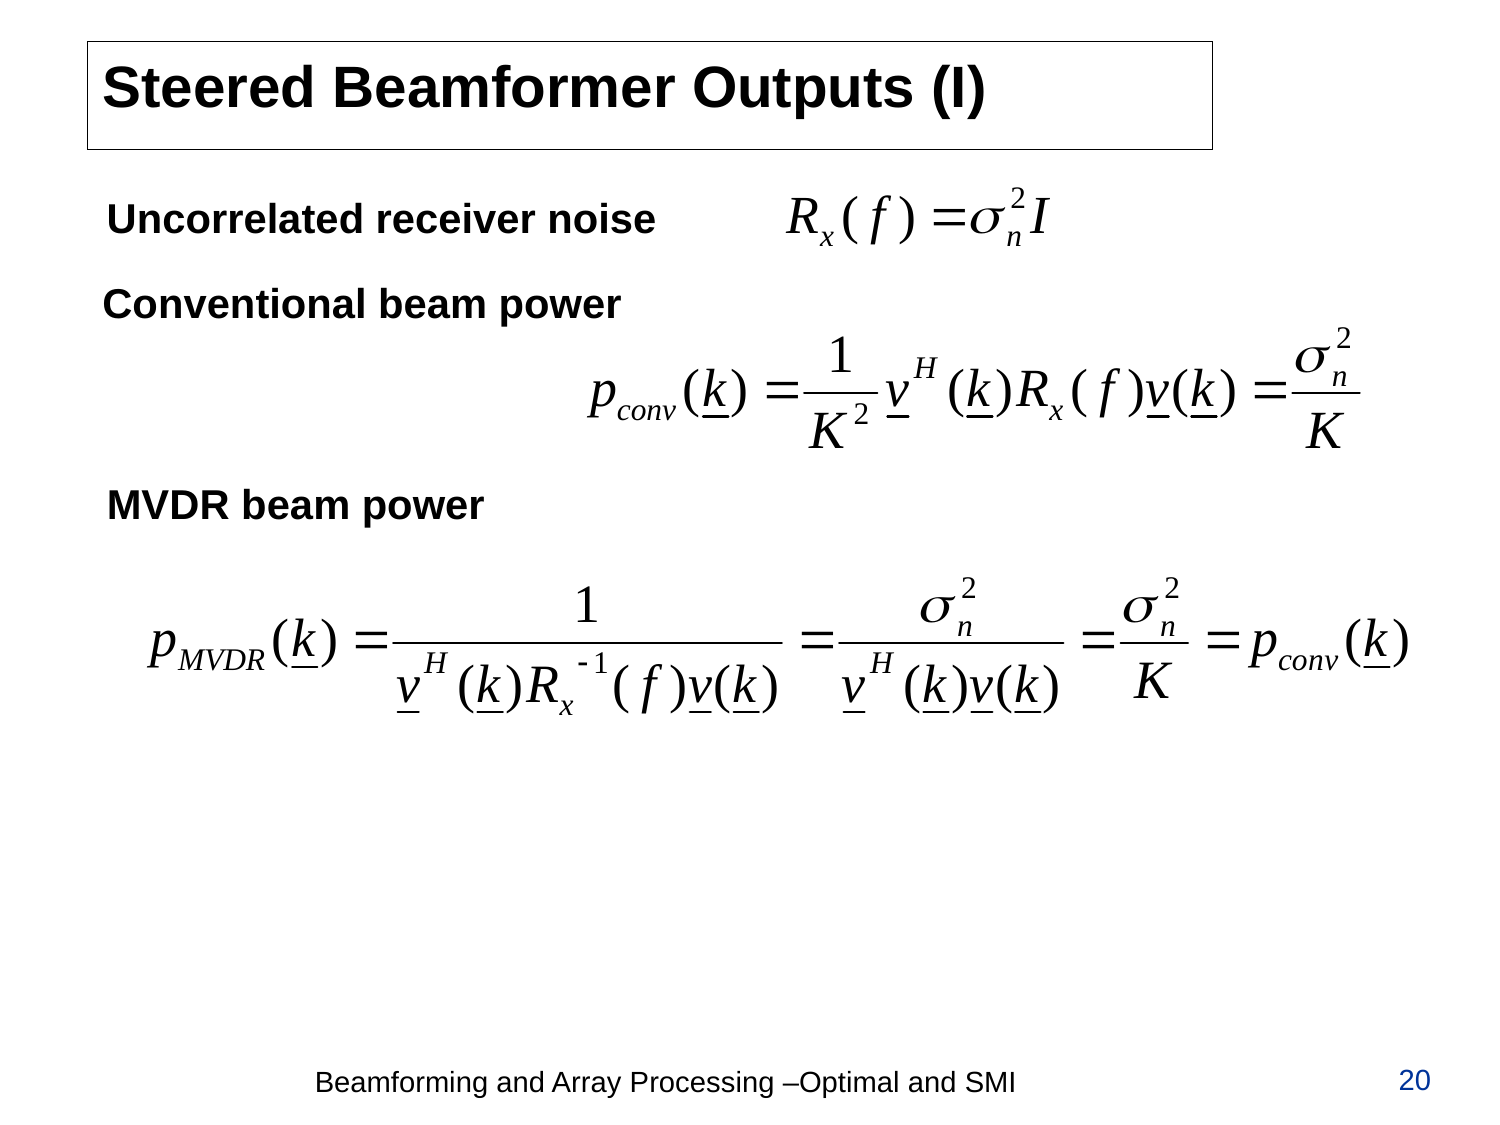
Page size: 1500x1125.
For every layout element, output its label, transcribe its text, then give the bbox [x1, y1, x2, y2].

slide_number 20 [1207, 1055, 1447, 1102]
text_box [134, 562, 1420, 729]
text_box Uncorrelated receiver noise [91, 174, 717, 257]
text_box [574, 312, 1370, 461]
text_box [776, 174, 1065, 261]
title Steered Beamformer Outputs (I) [87, 41, 1213, 150]
list MVDR beam power [91, 460, 625, 542]
text_box Conventional beam power [87, 259, 808, 342]
